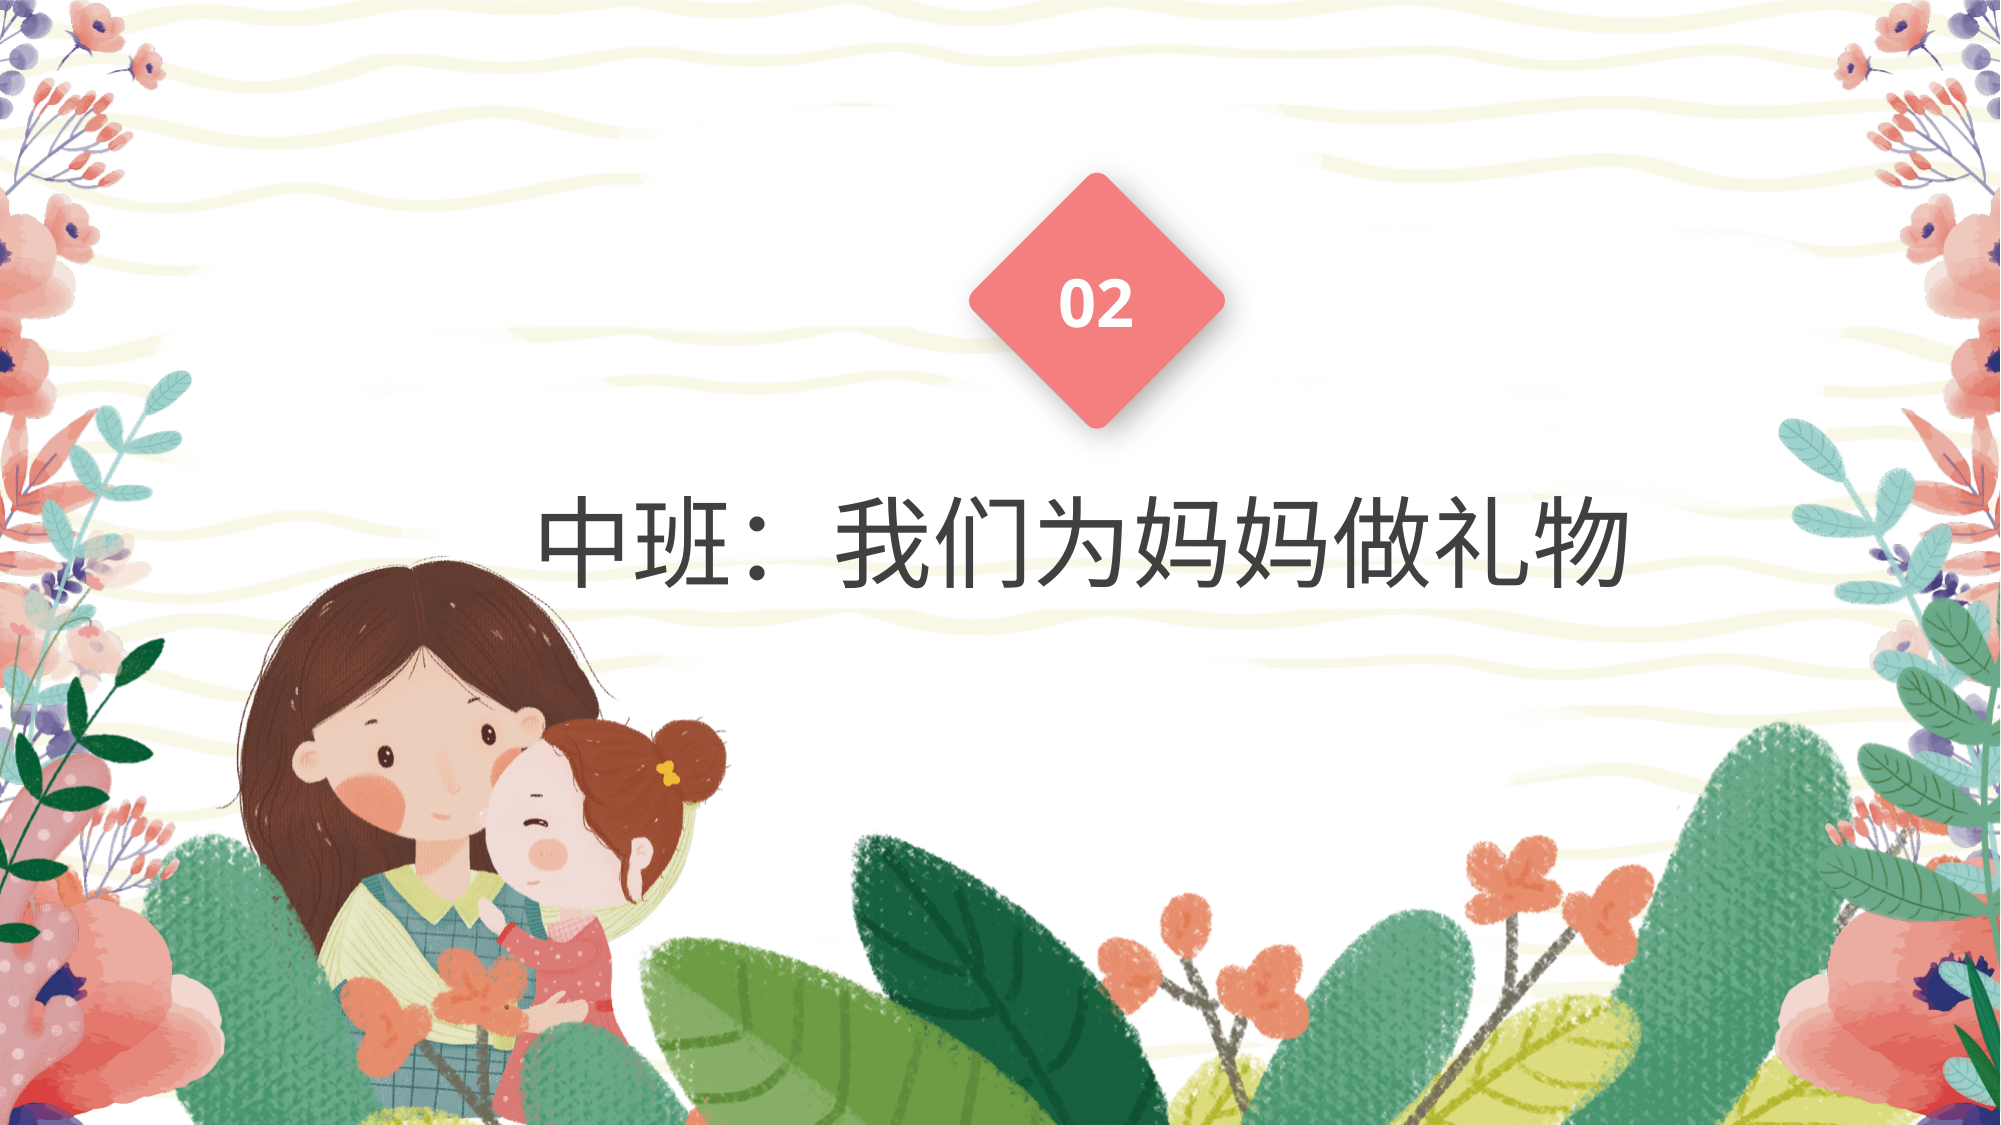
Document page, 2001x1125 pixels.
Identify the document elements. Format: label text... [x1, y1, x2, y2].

text_box 中班：我们为妈妈做礼物 [532, 480, 1662, 601]
text_box 02 [968, 172, 1225, 429]
picture [0, 0, 2001, 1125]
